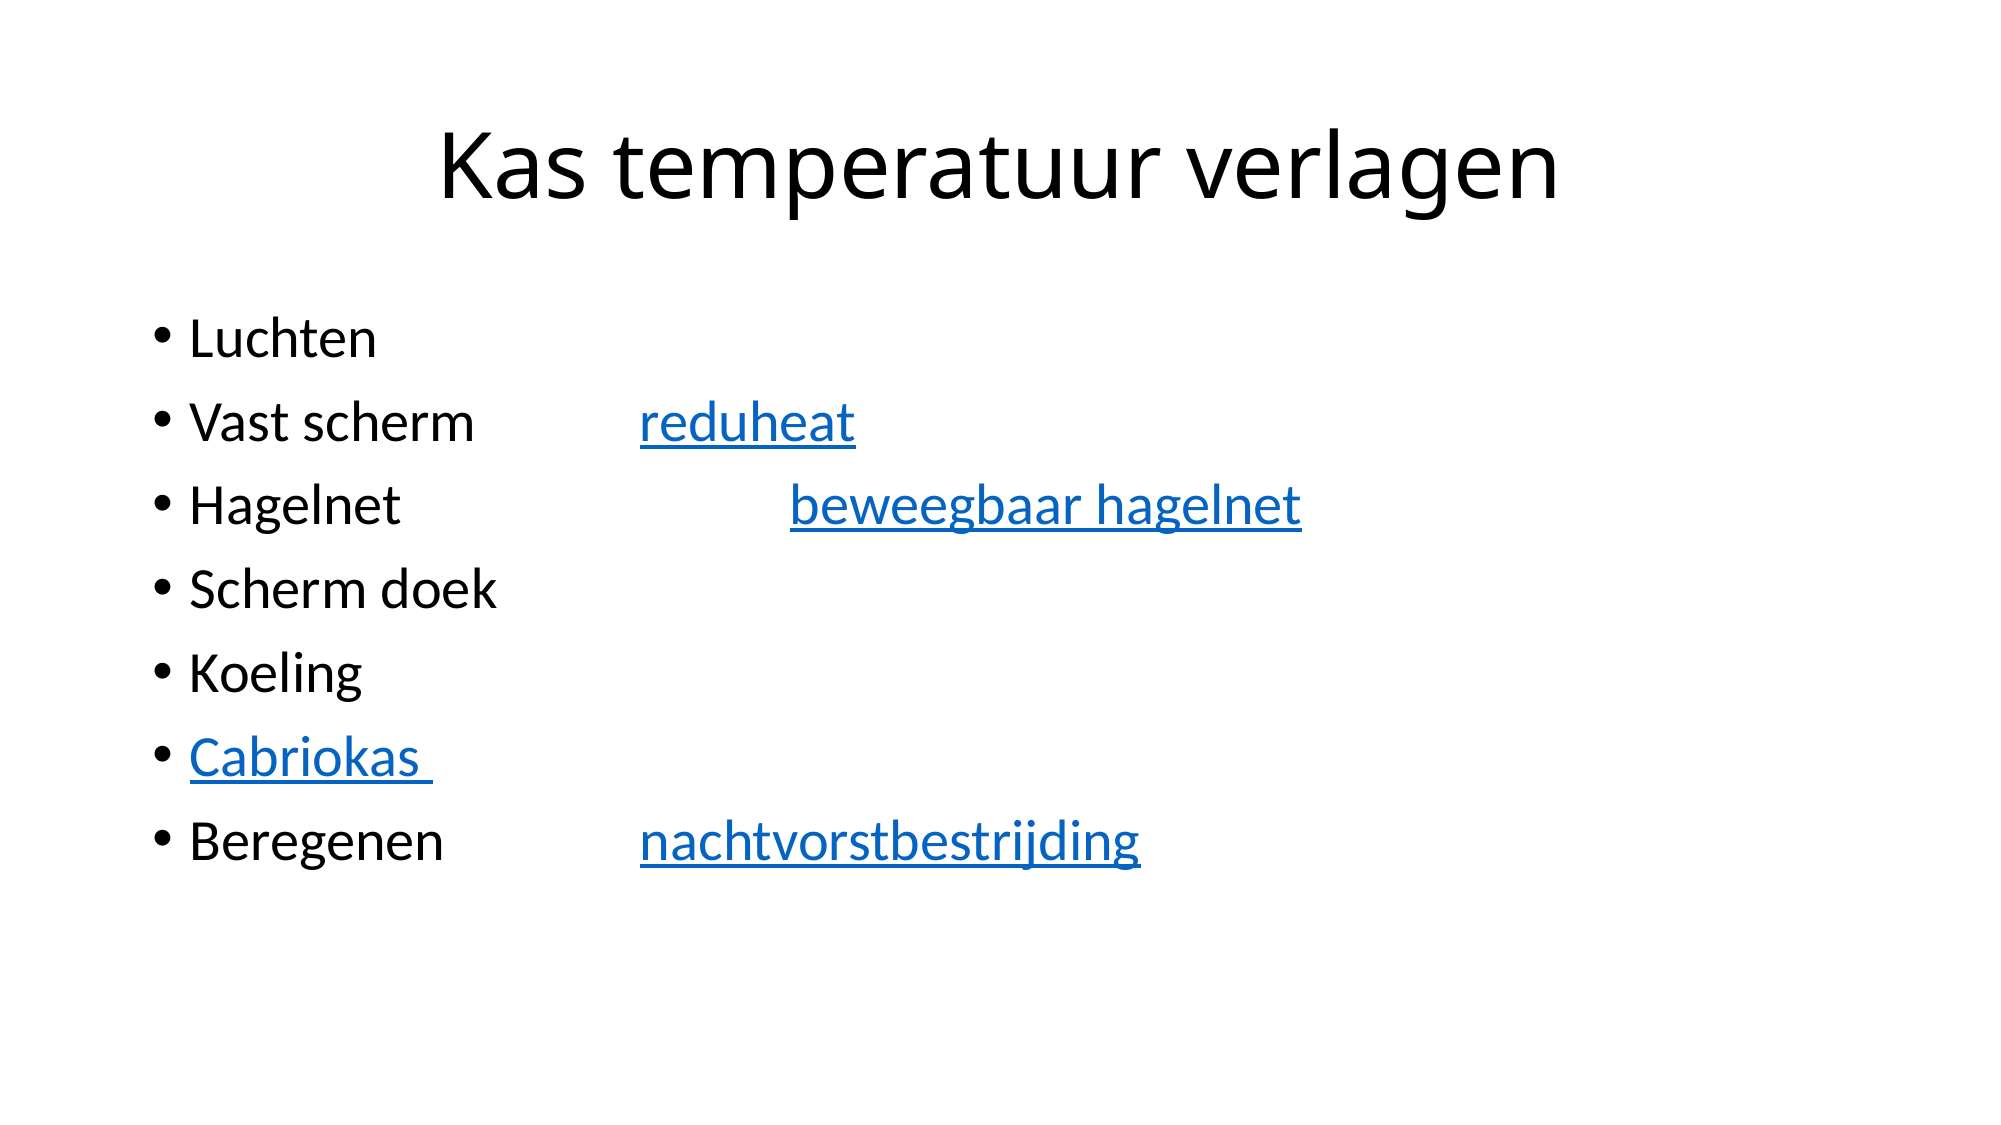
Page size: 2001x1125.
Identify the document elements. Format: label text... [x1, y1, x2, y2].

list Luchten Vast scherm reduheat Hagelnet beweegbaar hagelnet Scherm doek Koeling Cabriokas Beregenen nachtvorstbestrijding [137, 299, 1863, 1014]
title Kas temperatuur verlagen [137, 59, 1863, 278]
